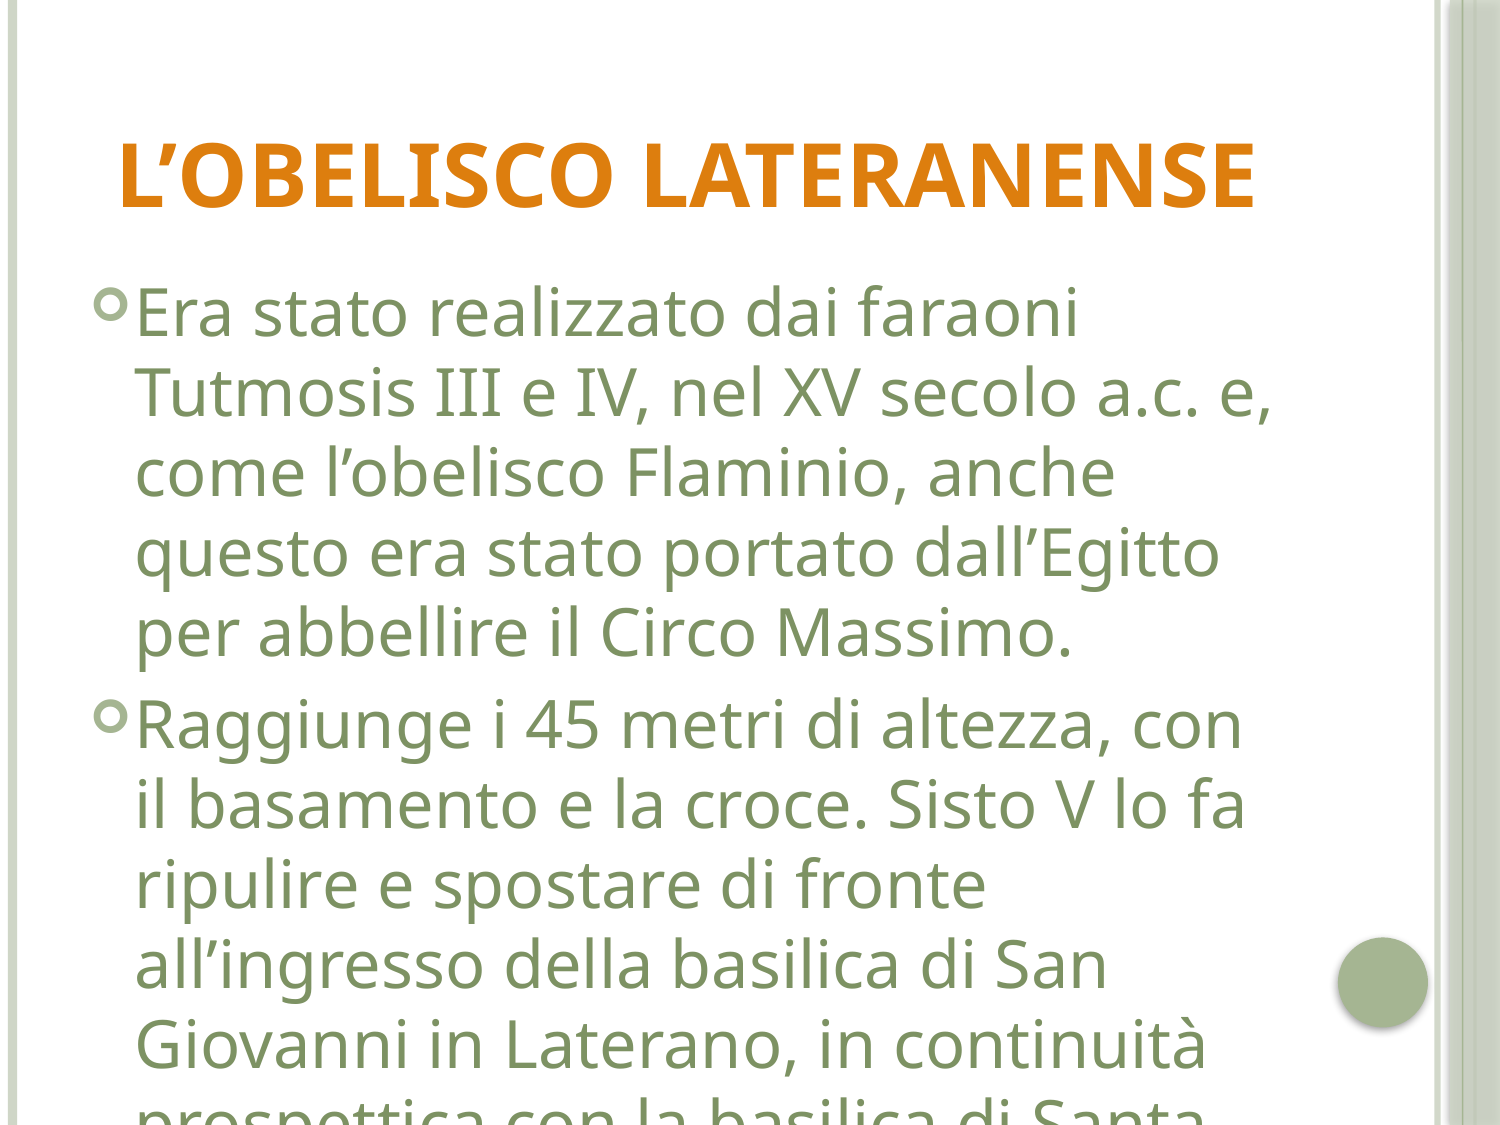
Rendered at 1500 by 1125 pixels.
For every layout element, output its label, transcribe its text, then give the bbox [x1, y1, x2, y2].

title L’Obelisco Lateranense [75, 45, 1300, 233]
list Era stato realizzato dai faraoni Tutmosis III e IV, nel XV secolo a.c. e, come l’obelisco Flaminio, anche questo era stato portato dall’Egitto per abbellire il Circo Massimo. Raggiunge i 45 metri di altezza, con il basamento e la croce. Sisto V lo fa ripulire e spostare di fronte all’ingresso della basilica di San Giovanni in Laterano, in continuità prospettica con la basilica di Santa Maria Maggiore. [75, 262, 1300, 1062]
